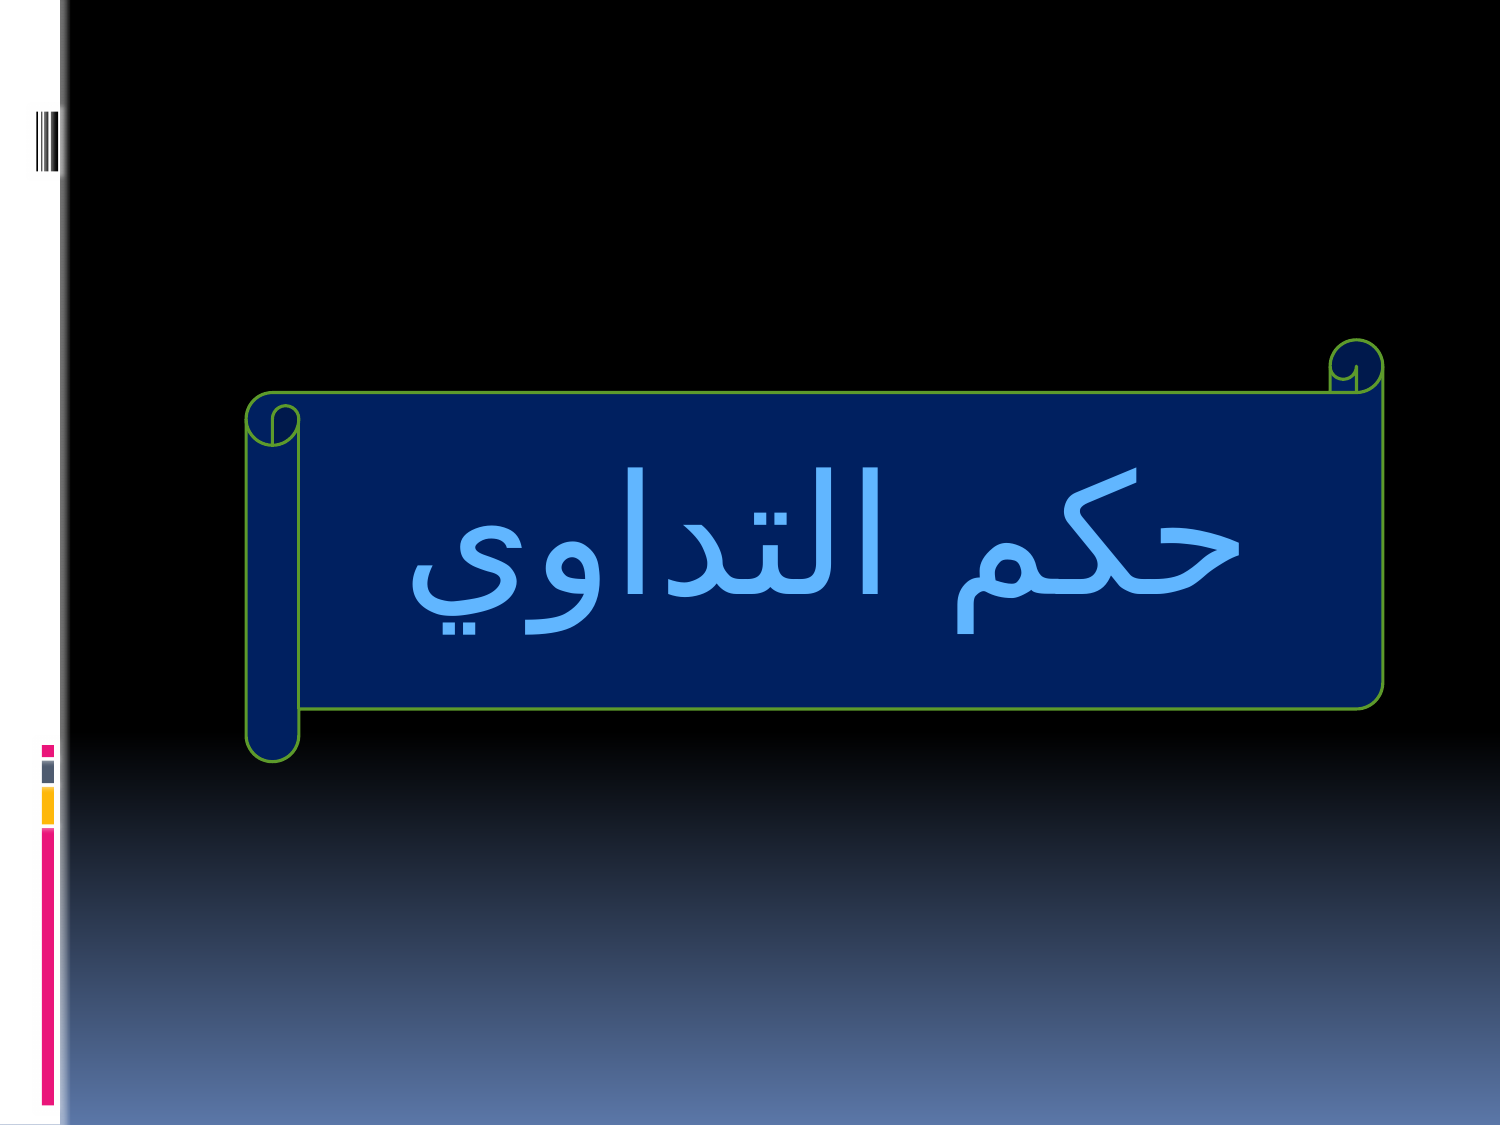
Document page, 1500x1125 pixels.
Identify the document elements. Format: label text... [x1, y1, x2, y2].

text_box حكم التداوي [244, 338, 1385, 764]
